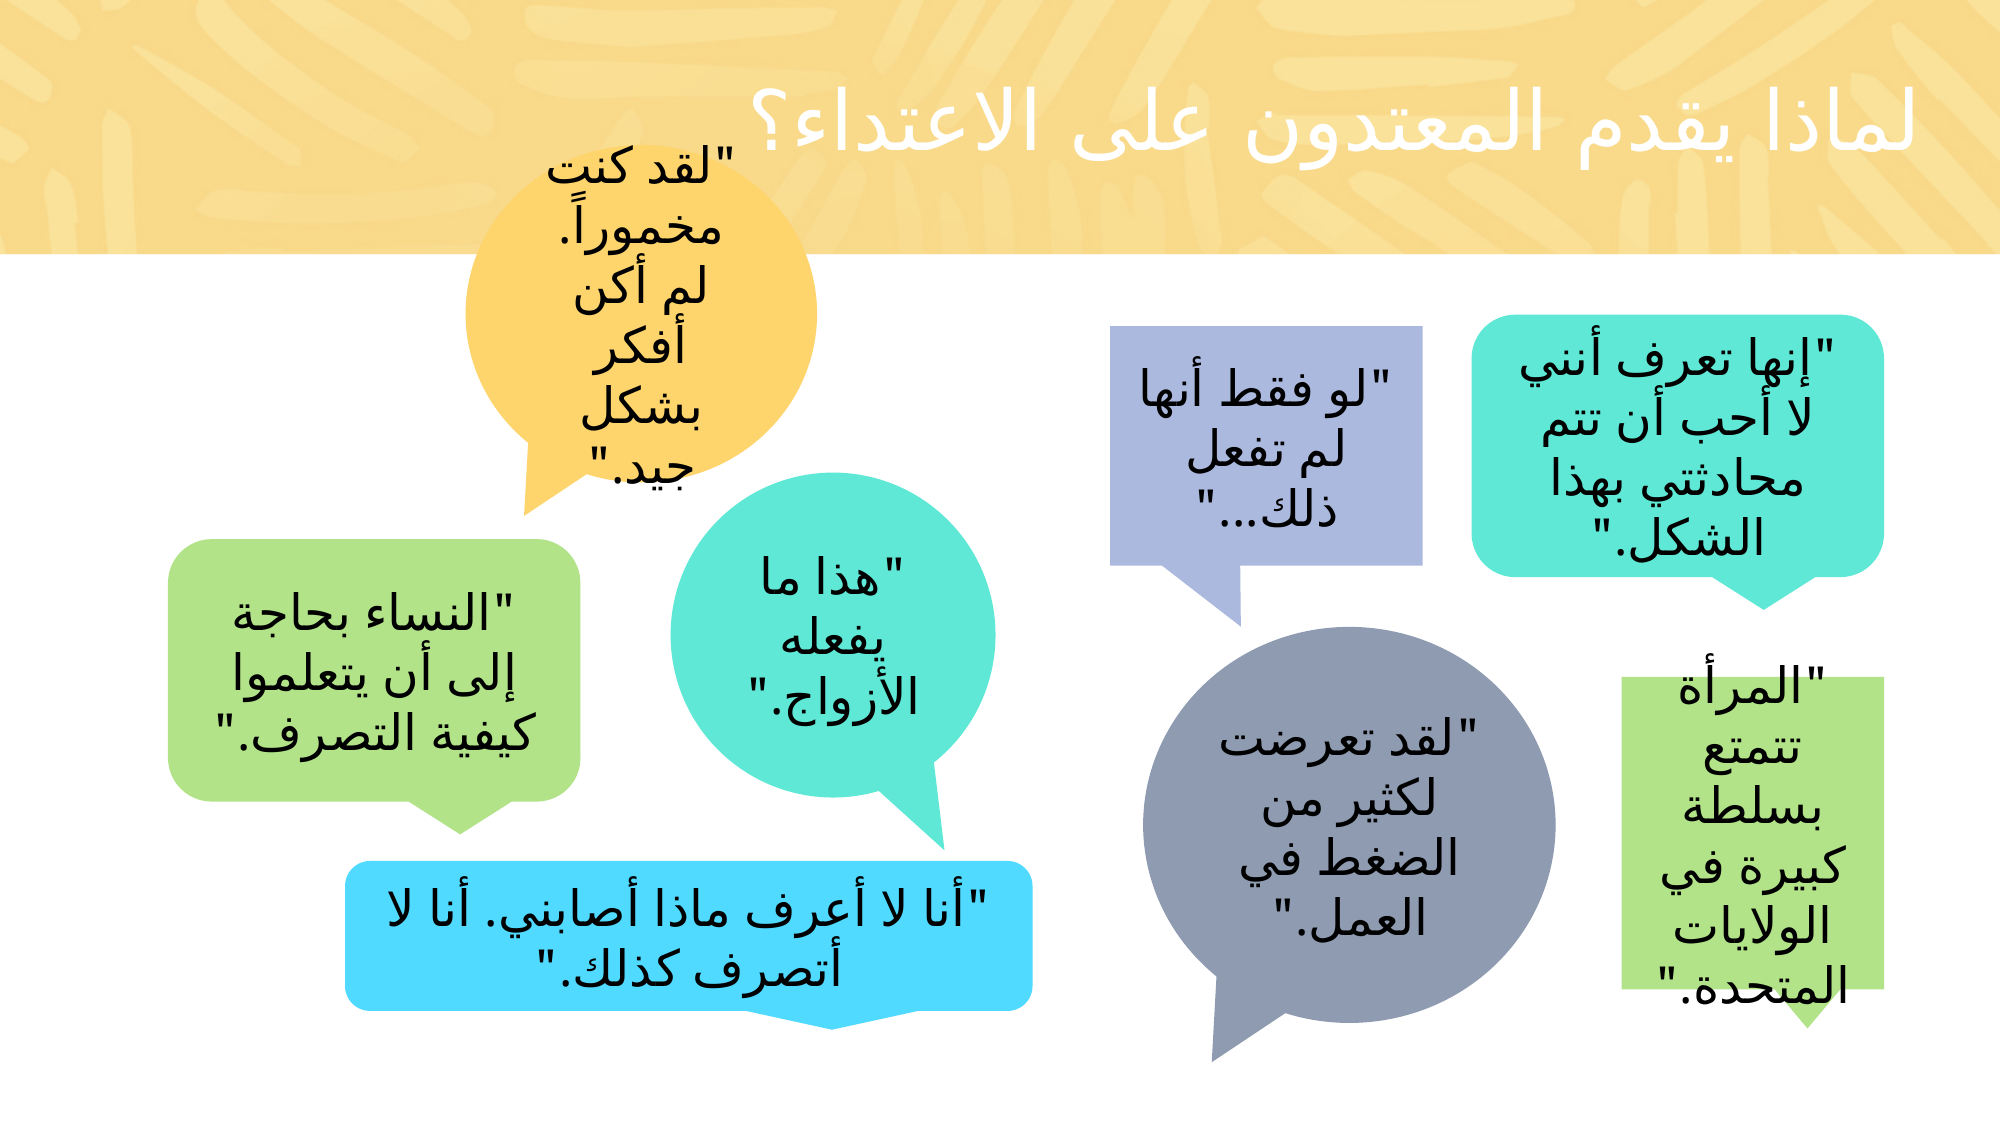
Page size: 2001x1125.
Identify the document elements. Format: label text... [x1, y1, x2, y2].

title لماذا يقدم المعتدون على الاعتداء؟ [61, 33, 1938, 220]
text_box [167, 144, 1885, 1024]
picture [0, 0, 2000, 1125]
